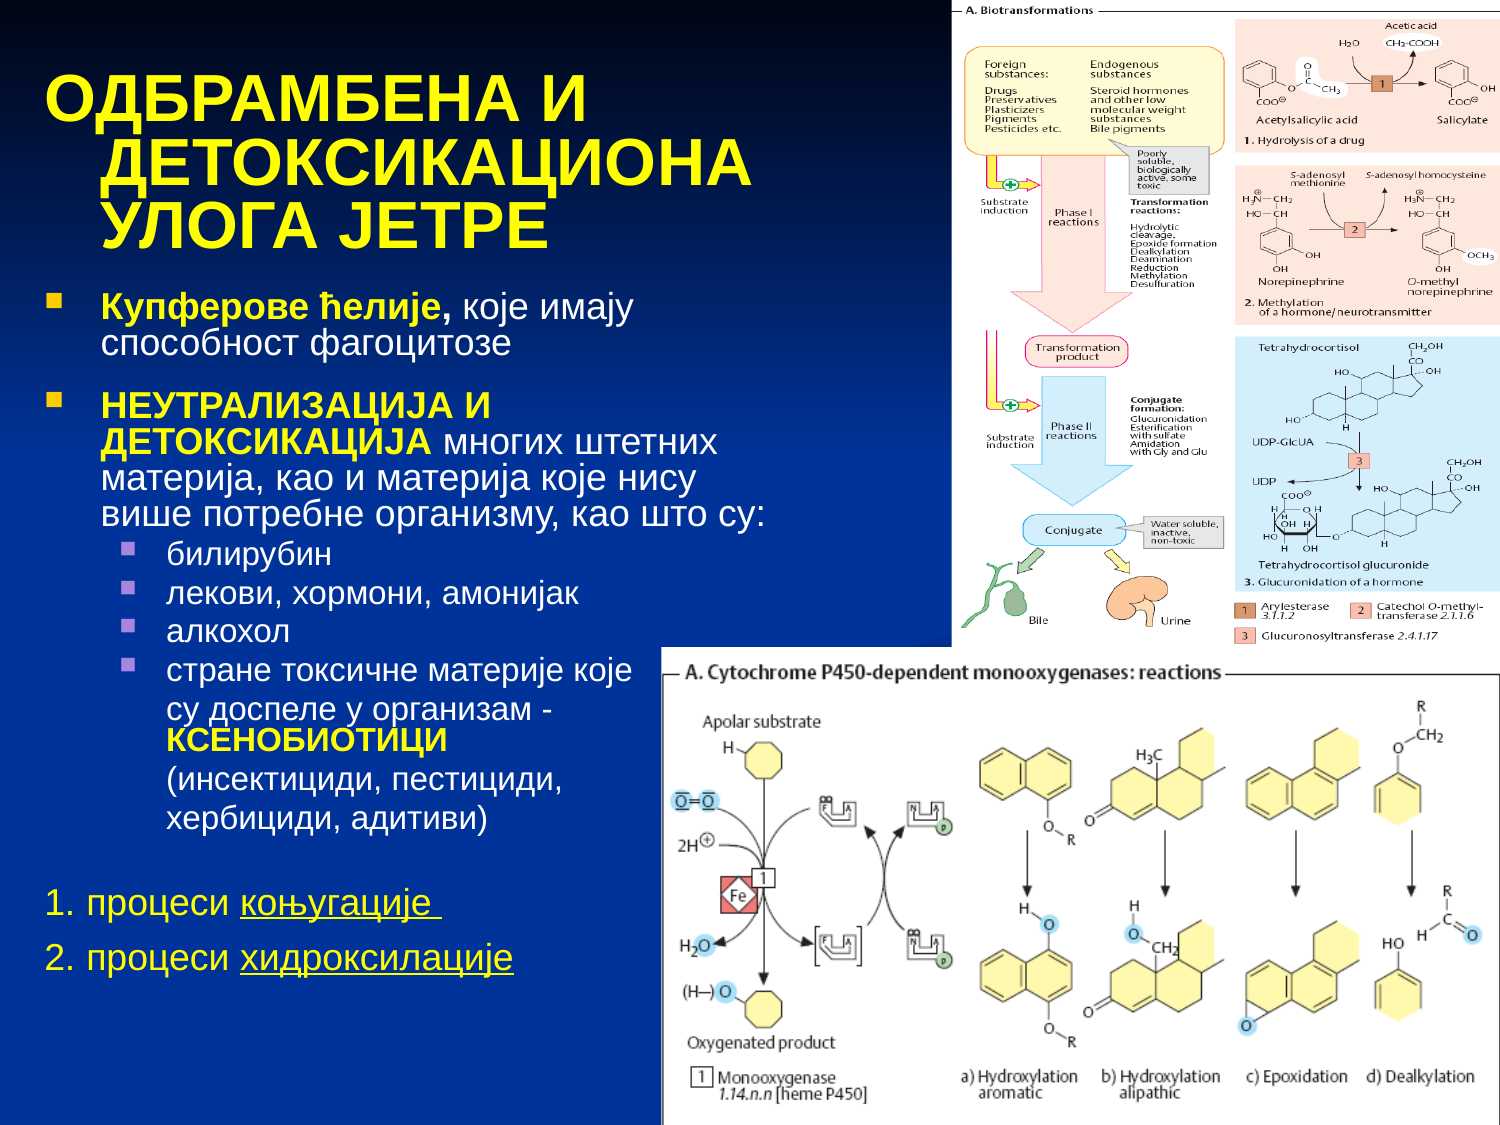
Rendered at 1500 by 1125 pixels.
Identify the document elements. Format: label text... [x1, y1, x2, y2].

list ОДБРАМБЕНА И ДЕТОКСИКАЦИОНА УЛОГА ЈЕТРЕ Купферове ћелије, које имају способност фагоцитозе НЕУТРАЛИЗАЦИЈА И ДЕТОКСИКАЦИЈА многих штетних материја, као и материја које нису више потребне организму, као што су: билирубин лекови, хормони, амонијак алкохол стране токсичне материје које су доспеле у организам - КСЕНОБИОТИЦИ (инсектициди, пестициди, хербициди, адитиви) 1. процеси коњугације 2. процеси хидроксилације [29, 62, 810, 1083]
picture [661, 0, 1500, 1125]
